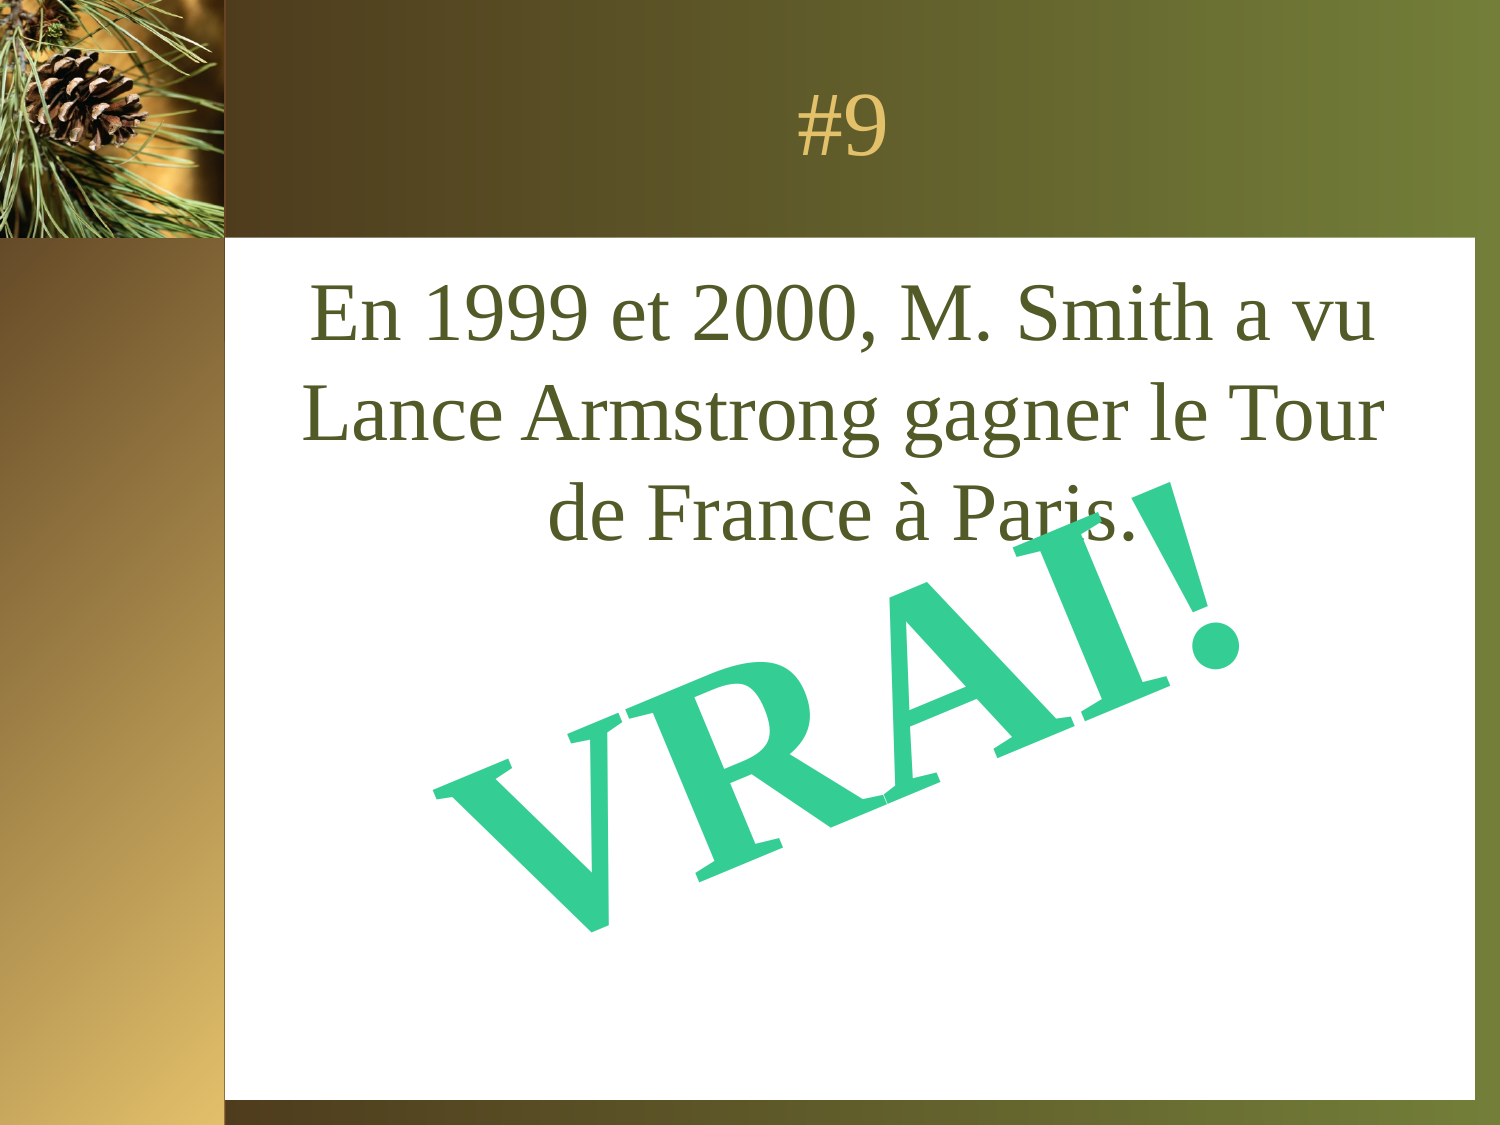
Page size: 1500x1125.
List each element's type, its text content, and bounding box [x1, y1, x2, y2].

list En 1999 et 2000, M. Smith a vu Lance Armstrong gagner le Tour de France à Paris. [249, 249, 1438, 1088]
text_box VRAI! [374, 367, 1308, 1031]
title #9 [249, 24, 1438, 213]
picture [0, 0, 224, 238]
